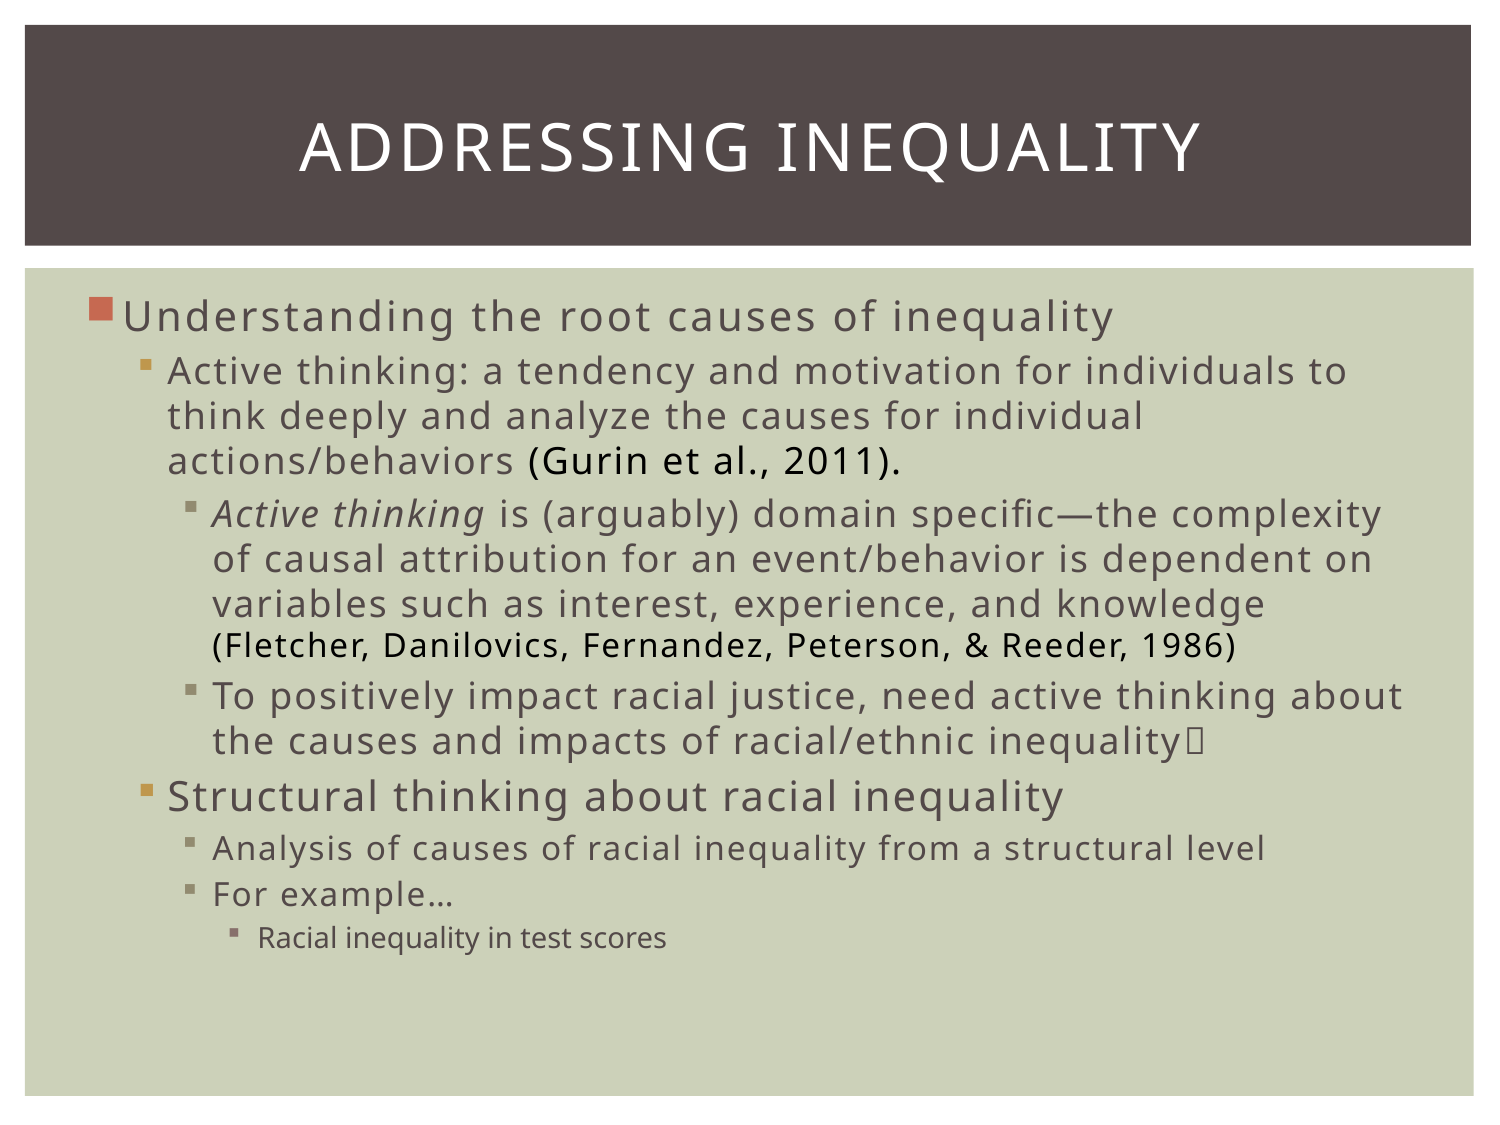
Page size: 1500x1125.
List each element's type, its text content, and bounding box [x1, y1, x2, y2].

title Addressing inequality [62, 58, 1438, 232]
list Understanding the root causes of inequality Active thinking: a tendency and motivation for individuals to think deeply and analyze the causes for individual actions/behaviors (Gurin et al., 2011). Active thinking is (arguably) domain specific—the complexity of causal attribution for an event/behavior is dependent on variables such as interest, experience, and knowledge (Fletcher, Danilovics, Fernandez, Peterson, & Reeder, 1986) To positively impact racial justice, need active thinking about the causes and impacts of racial/ethnic inequality Structural thinking about racial inequality Analysis of causes of racial inequality from a structural level For example… Racial inequality in test scores [62, 281, 1442, 1005]
